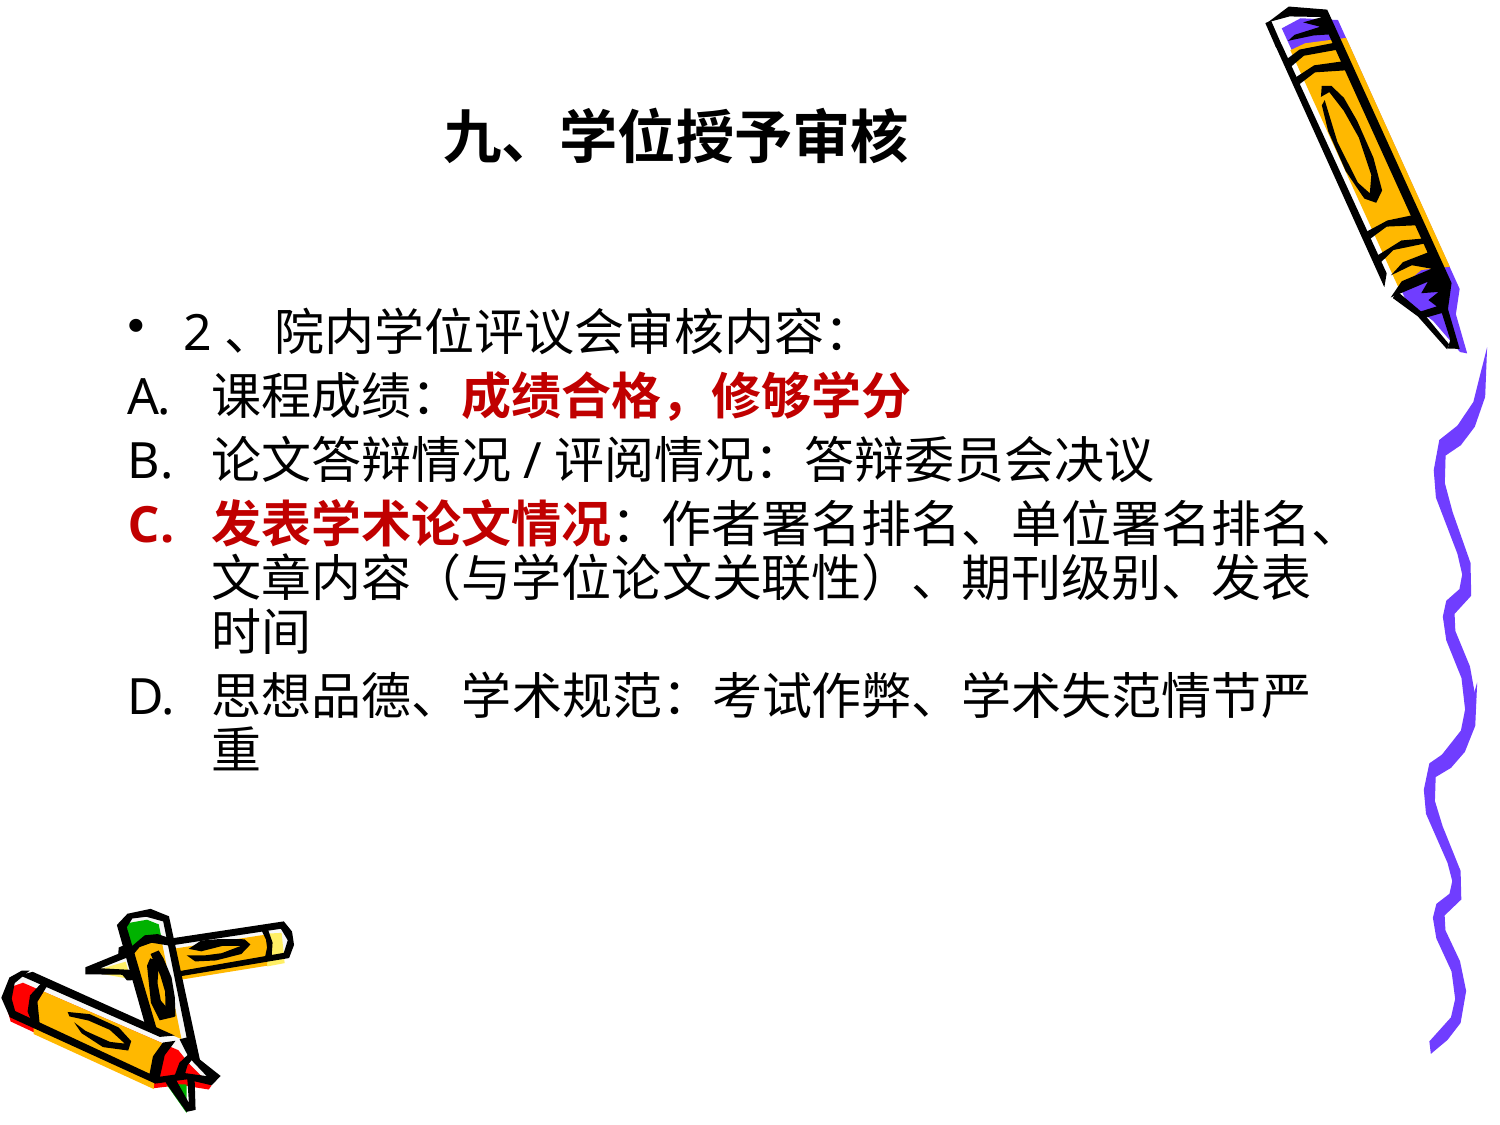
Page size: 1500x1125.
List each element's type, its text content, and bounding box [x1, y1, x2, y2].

list 2、院内学位评议会审核内容： 课程成绩：成绩合格，修够学分 论文答辩情况/评阅情况：答辩委员会决议 发表学术论文情况：作者署名排名、单位署名排名、文章内容（与学位论文关联性）、期刊级别、发表时间 思想品德、学术规范：考试作弊、学术失范情节严重 [112, 299, 1376, 1015]
title 九、学位授予审核 [112, 24, 1240, 288]
